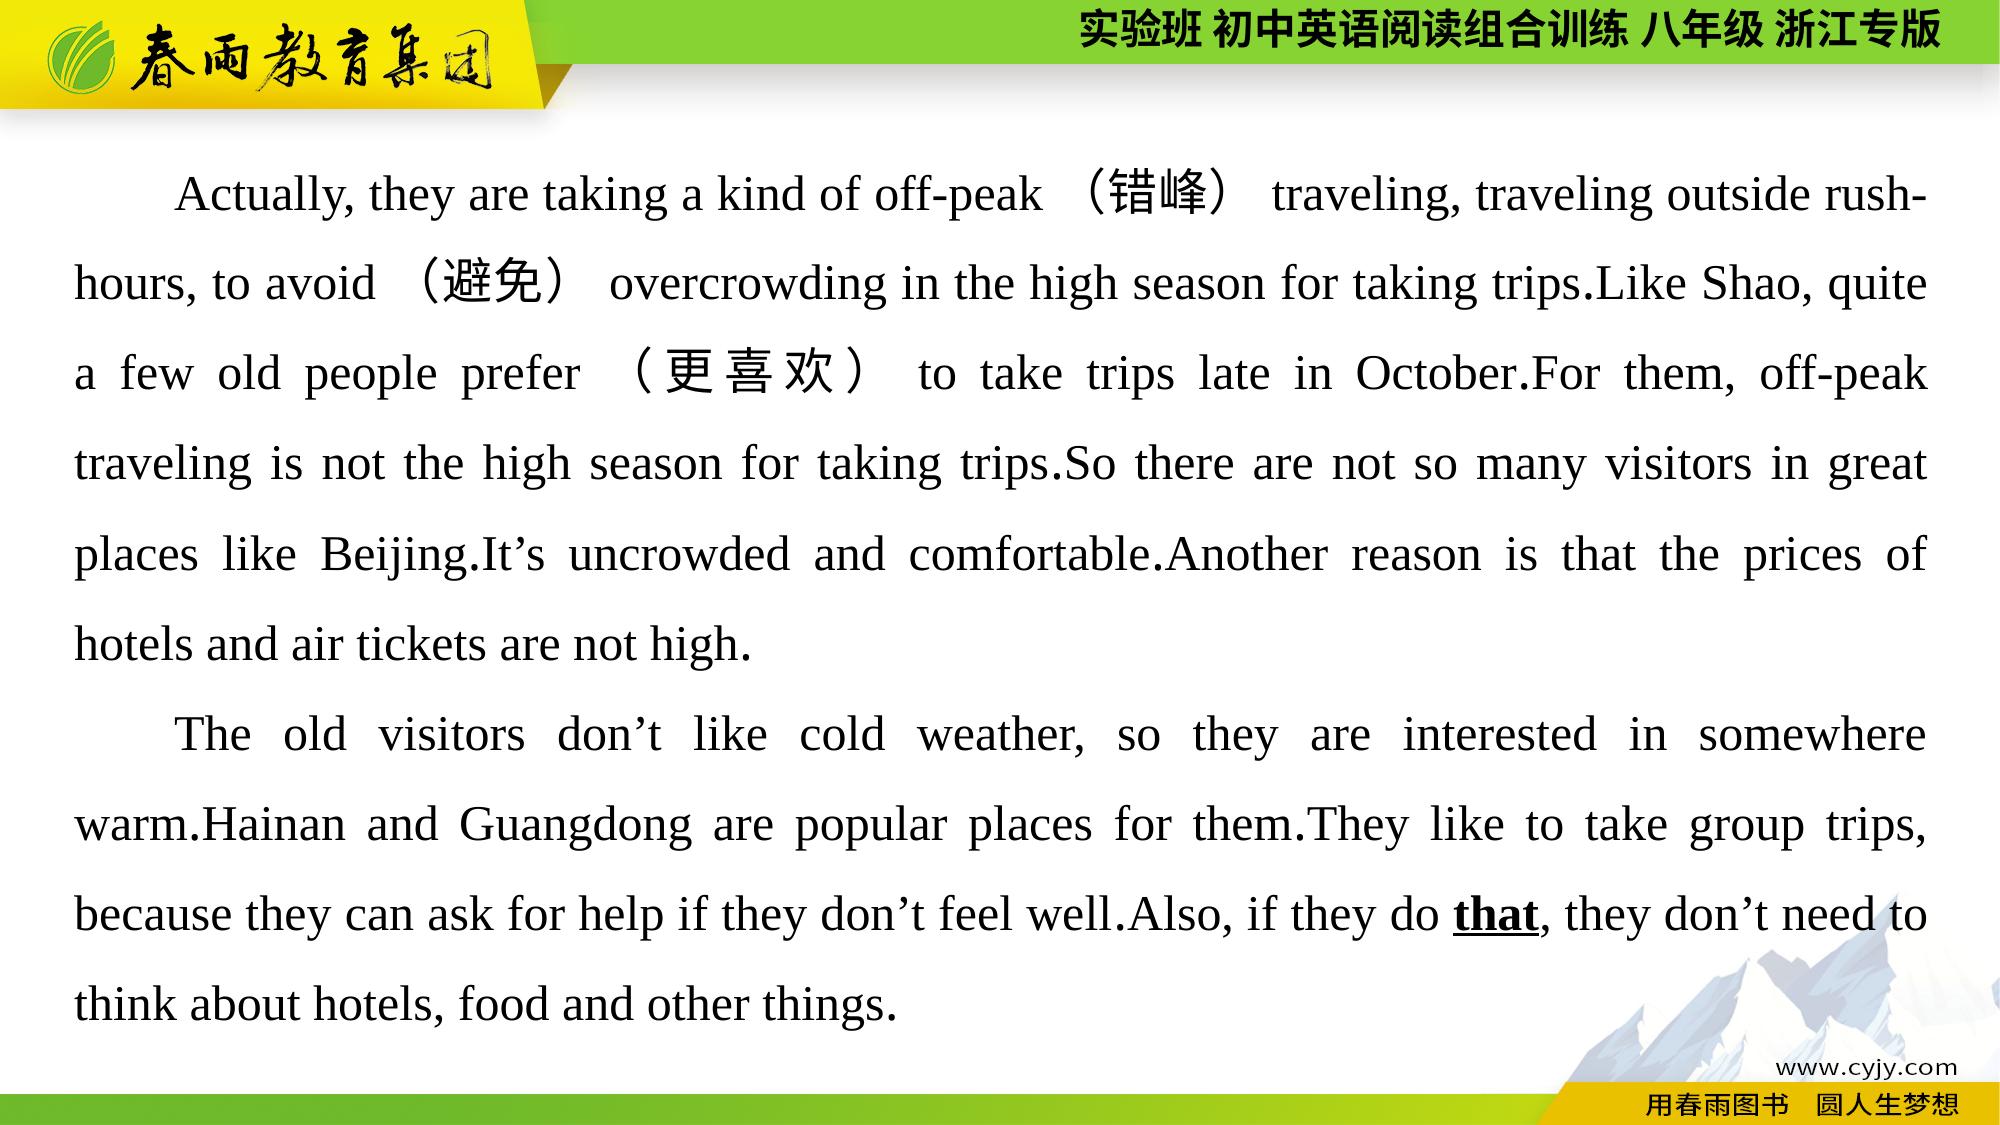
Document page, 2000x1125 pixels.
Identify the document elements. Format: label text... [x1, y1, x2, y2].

picture [0, 0, 2000, 1125]
list Actually, they are taking a kind of off-peak（错峰）traveling, traveling outside rush-hours, to avoid（避免）overcrowding in the high season for taking trips.Like Shao, quite a few old people prefer（更喜欢）to take trips late in October.For them, off-peak traveling is not the high season for taking trips.So there are not so many visitors in great places like Beijing.It’s uncrowded and comfortable.Another reason is that the prices of hotels and air tickets are not high. The old visitors don’t like cold weather, so they are interested in somewhere warm.Hainan and Guangdong are popular places for them.They like to take group trips, because they can ask for help if they don’t feel well.Also, if they do that, they don’t need to think about hotels, food and other things. [59, 122, 1944, 1035]
